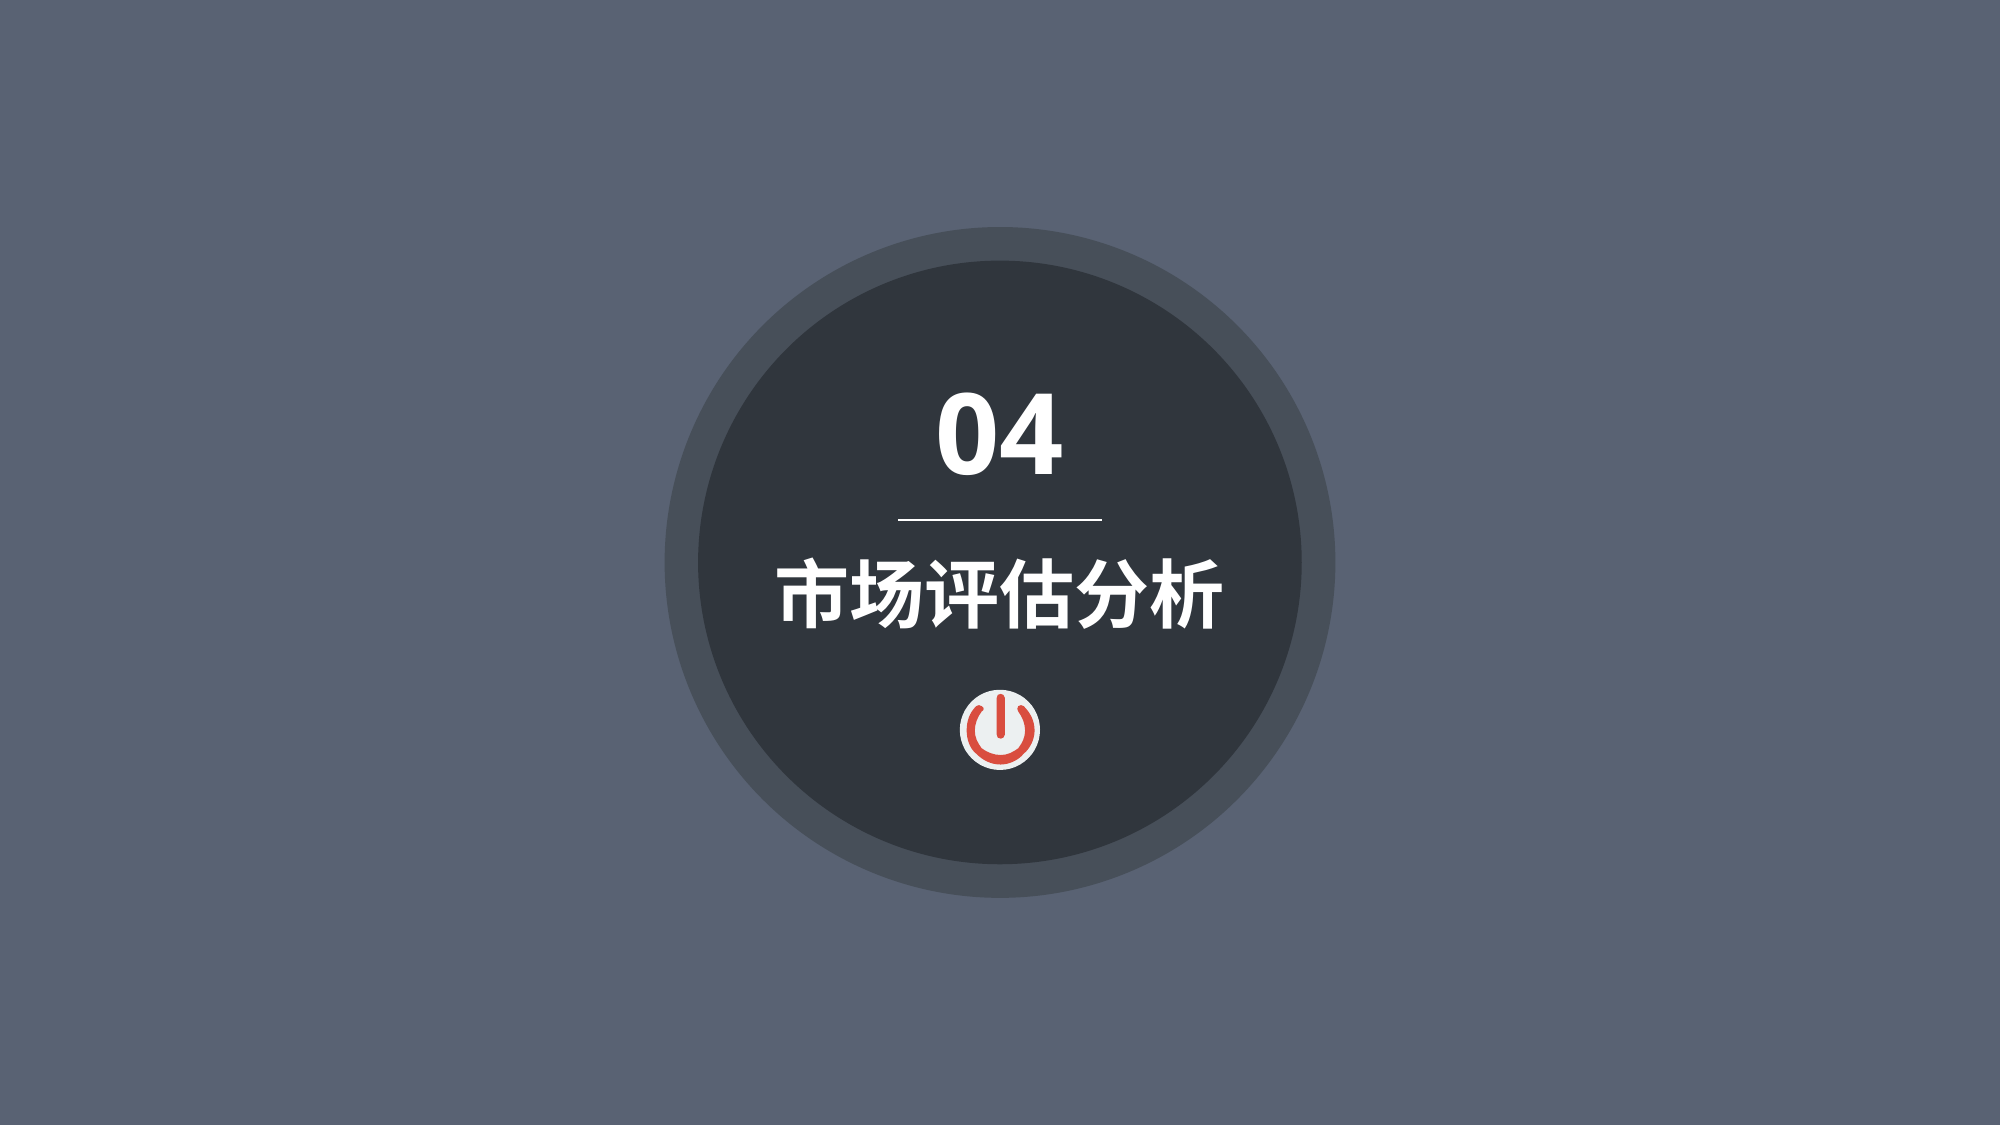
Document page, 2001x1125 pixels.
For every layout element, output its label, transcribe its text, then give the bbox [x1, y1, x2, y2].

text_box 市场评估分析 [702, 540, 1298, 646]
text_box [698, 355, 1302, 611]
text_box [781, 260, 1219, 354]
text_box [959, 689, 1041, 771]
text_box [709, 646, 1290, 865]
text_box 04 [779, 354, 1220, 505]
text_box [664, 227, 1336, 898]
